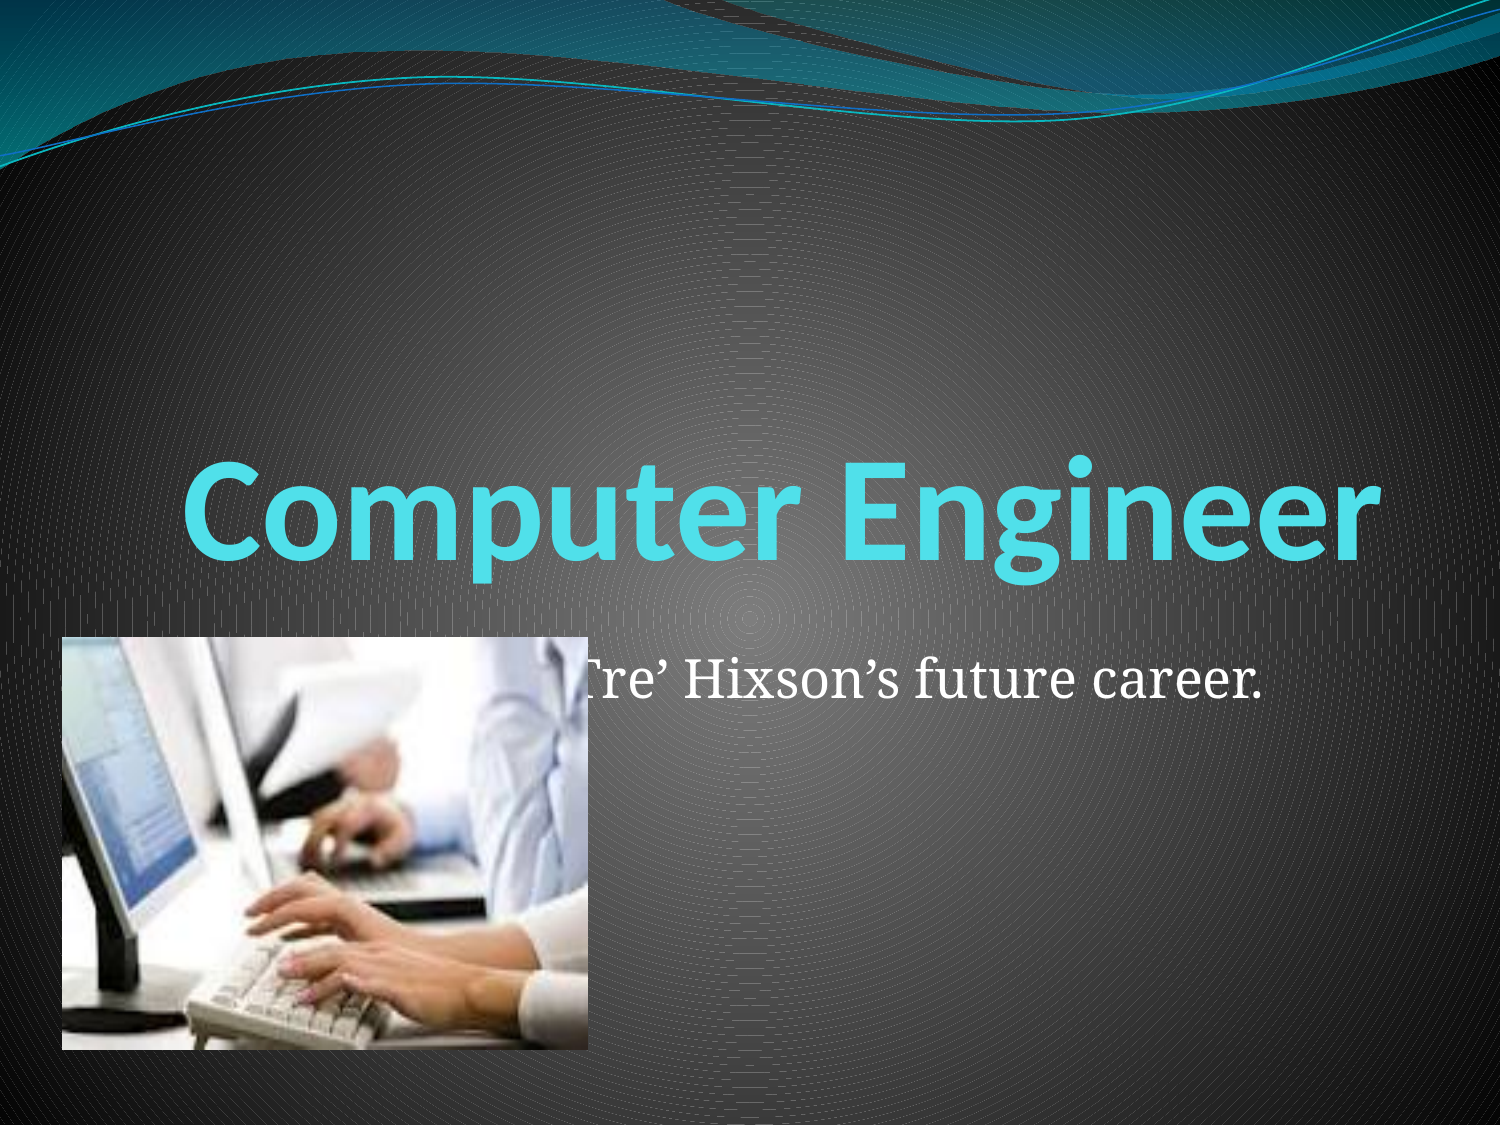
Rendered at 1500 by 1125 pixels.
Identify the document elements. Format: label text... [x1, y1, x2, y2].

subtitle Tre’ Hixson’s future career. [588, 637, 1275, 750]
picture [62, 637, 588, 1051]
title Computer Engineer [112, 337, 1388, 591]
